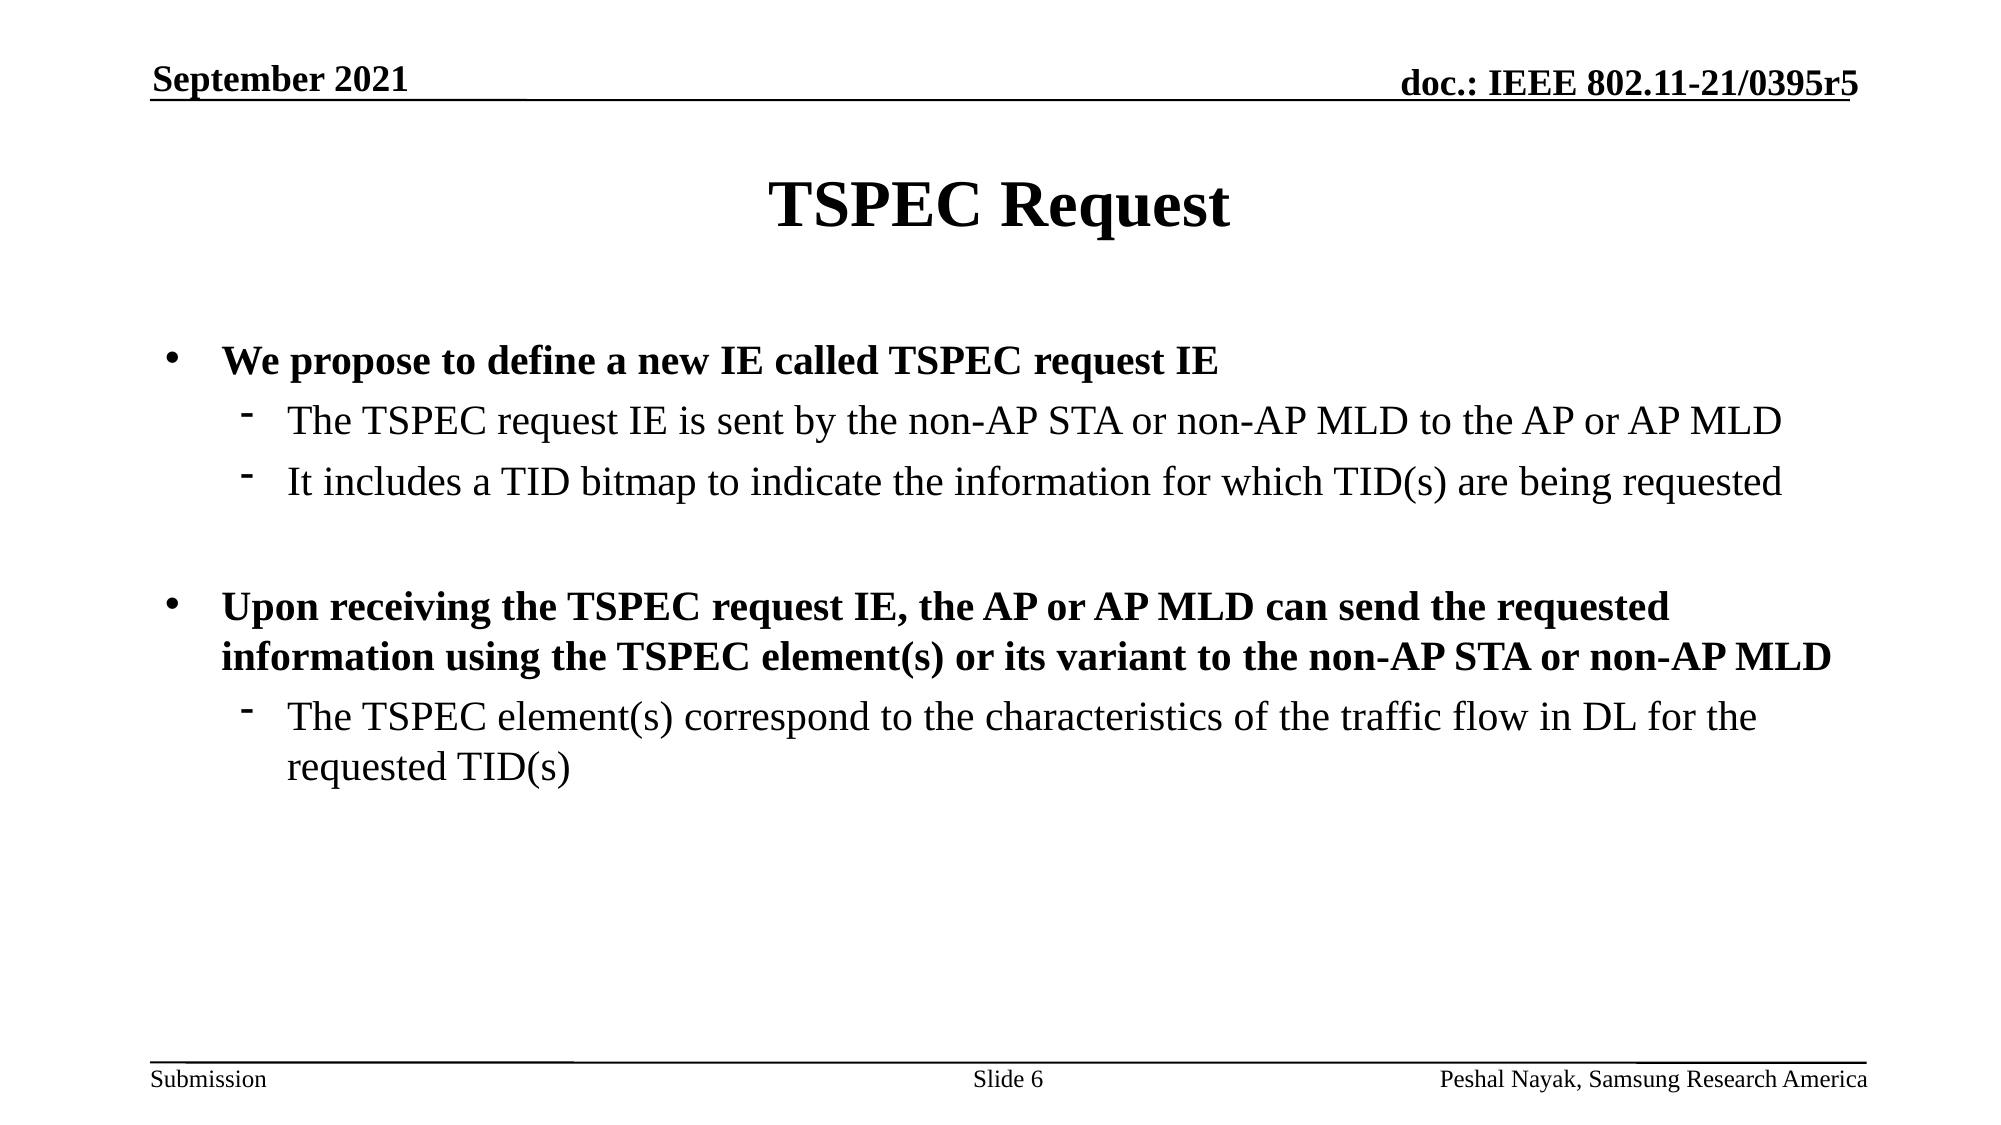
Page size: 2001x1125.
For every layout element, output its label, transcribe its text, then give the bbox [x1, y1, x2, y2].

footer Peshal Nayak, Samsung Research America [1171, 1061, 1869, 1093]
slide_number Slide 6 [950, 1061, 1067, 1123]
list We propose to define a new IE called TSPEC request IE The TSPEC request IE is sent by the non-AP STA or non-AP MLD to the AP or AP MLD It includes a TID bitmap to indicate the information for which TID(s) are being requested Upon receiving the TSPEC request IE, the AP or AP MLD can send the requested information using the TSPEC element(s) or its variant to the non-AP STA or non-AP MLD The TSPEC element(s) correspond to the characteristics of the traffic flow in DL for the requested TID(s) [149, 324, 1850, 1000]
title TSPEC Request [149, 112, 1850, 288]
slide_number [152, 54, 563, 100]
